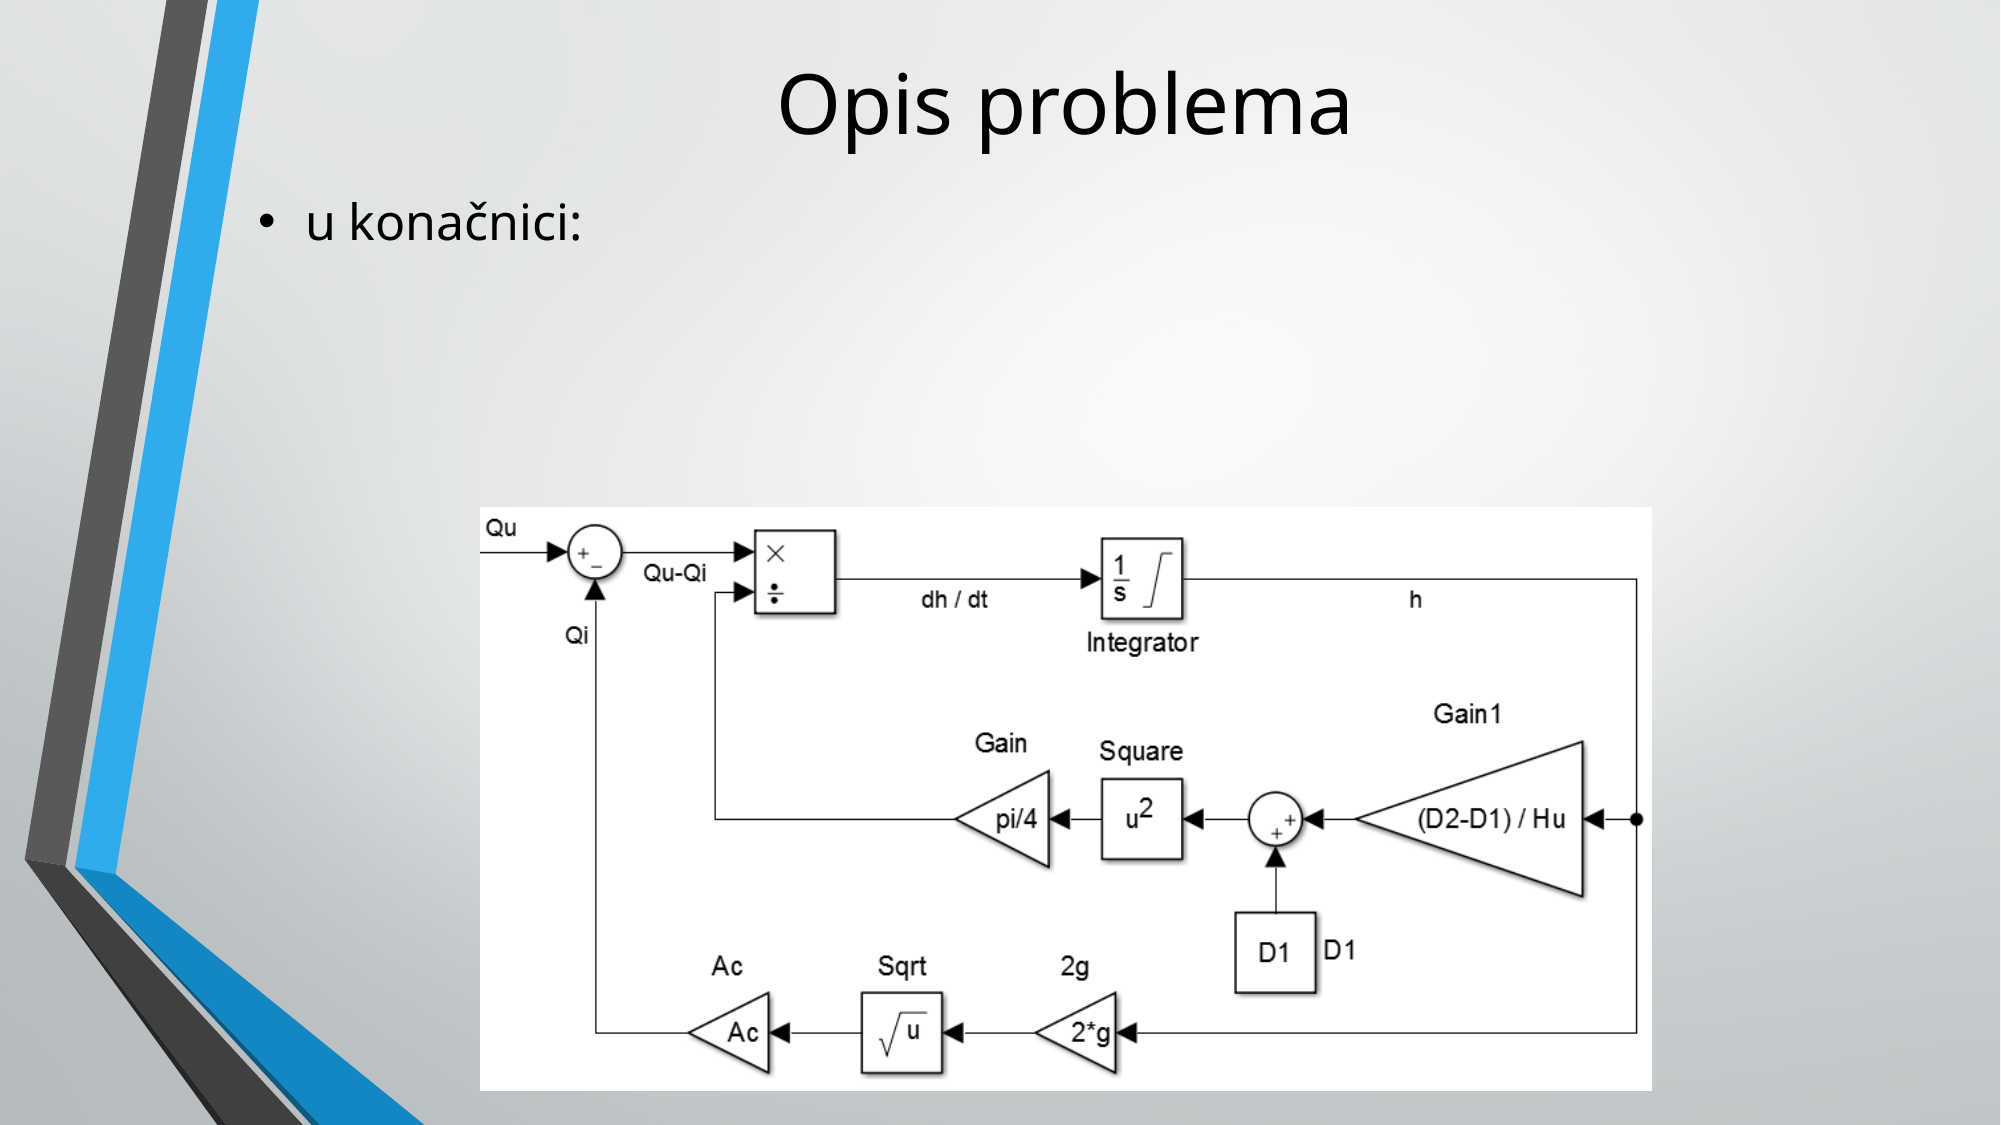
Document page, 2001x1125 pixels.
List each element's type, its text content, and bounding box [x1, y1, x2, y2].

title Opis problema [243, 18, 1887, 184]
picture [480, 507, 1652, 1091]
